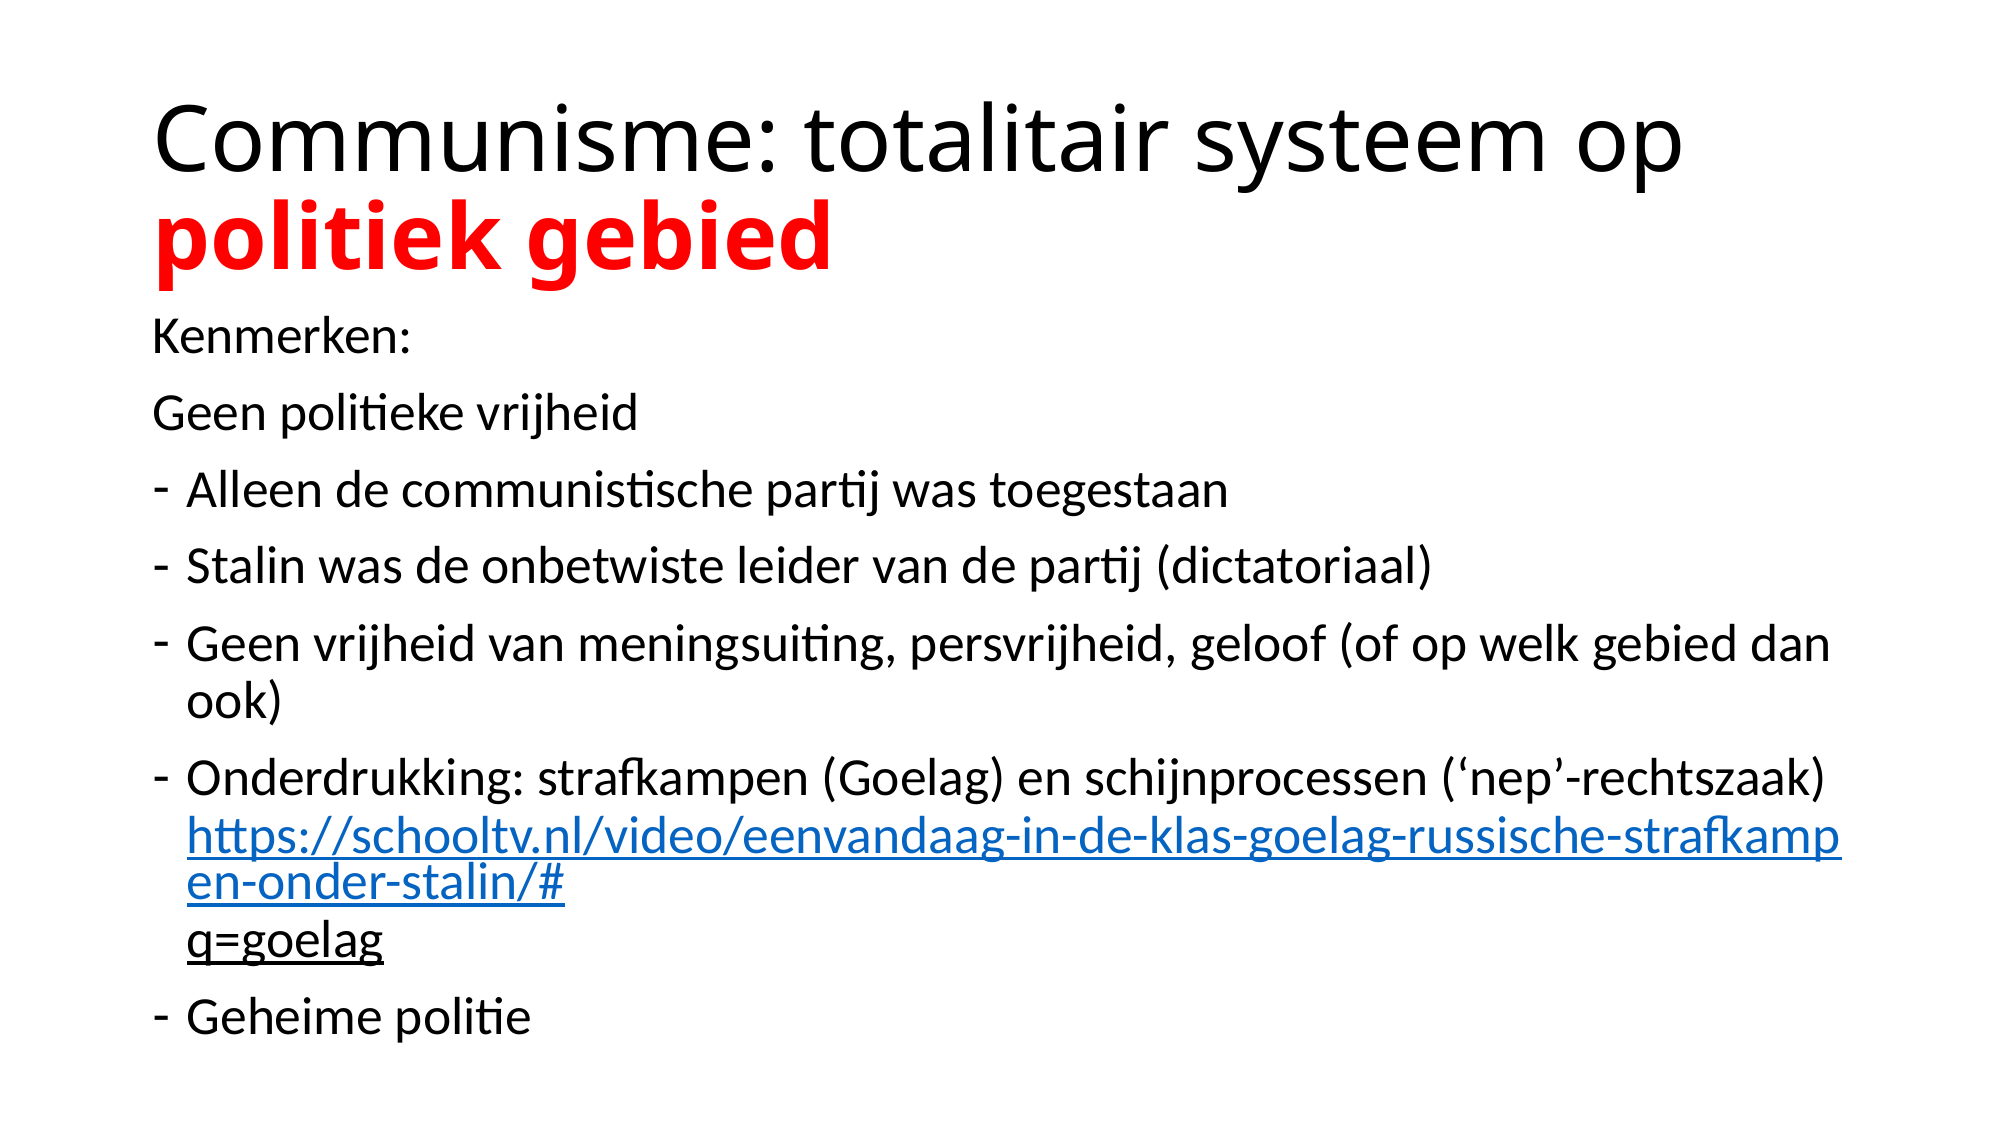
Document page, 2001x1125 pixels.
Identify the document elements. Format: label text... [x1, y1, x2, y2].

title Communisme: totalitair systeem op politiek gebied [137, 82, 1863, 299]
list Kenmerken: Geen politieke vrijheid Alleen de communistische partij was toegestaan Stalin was de onbetwiste leider van de partij (dictatoriaal) Geen vrijheid van meningsuiting, persvrijheid, geloof (of op welk gebied dan ook) Onderdrukking: strafkampen (Goelag) en schijnprocessen (‘nep’-rechtszaak) https://schooltv.nl/video/eenvandaag-in-de-klas-goelag-russische-strafkampen-onder-stalin/#q=goelag Geheime politie [137, 299, 1863, 1014]
